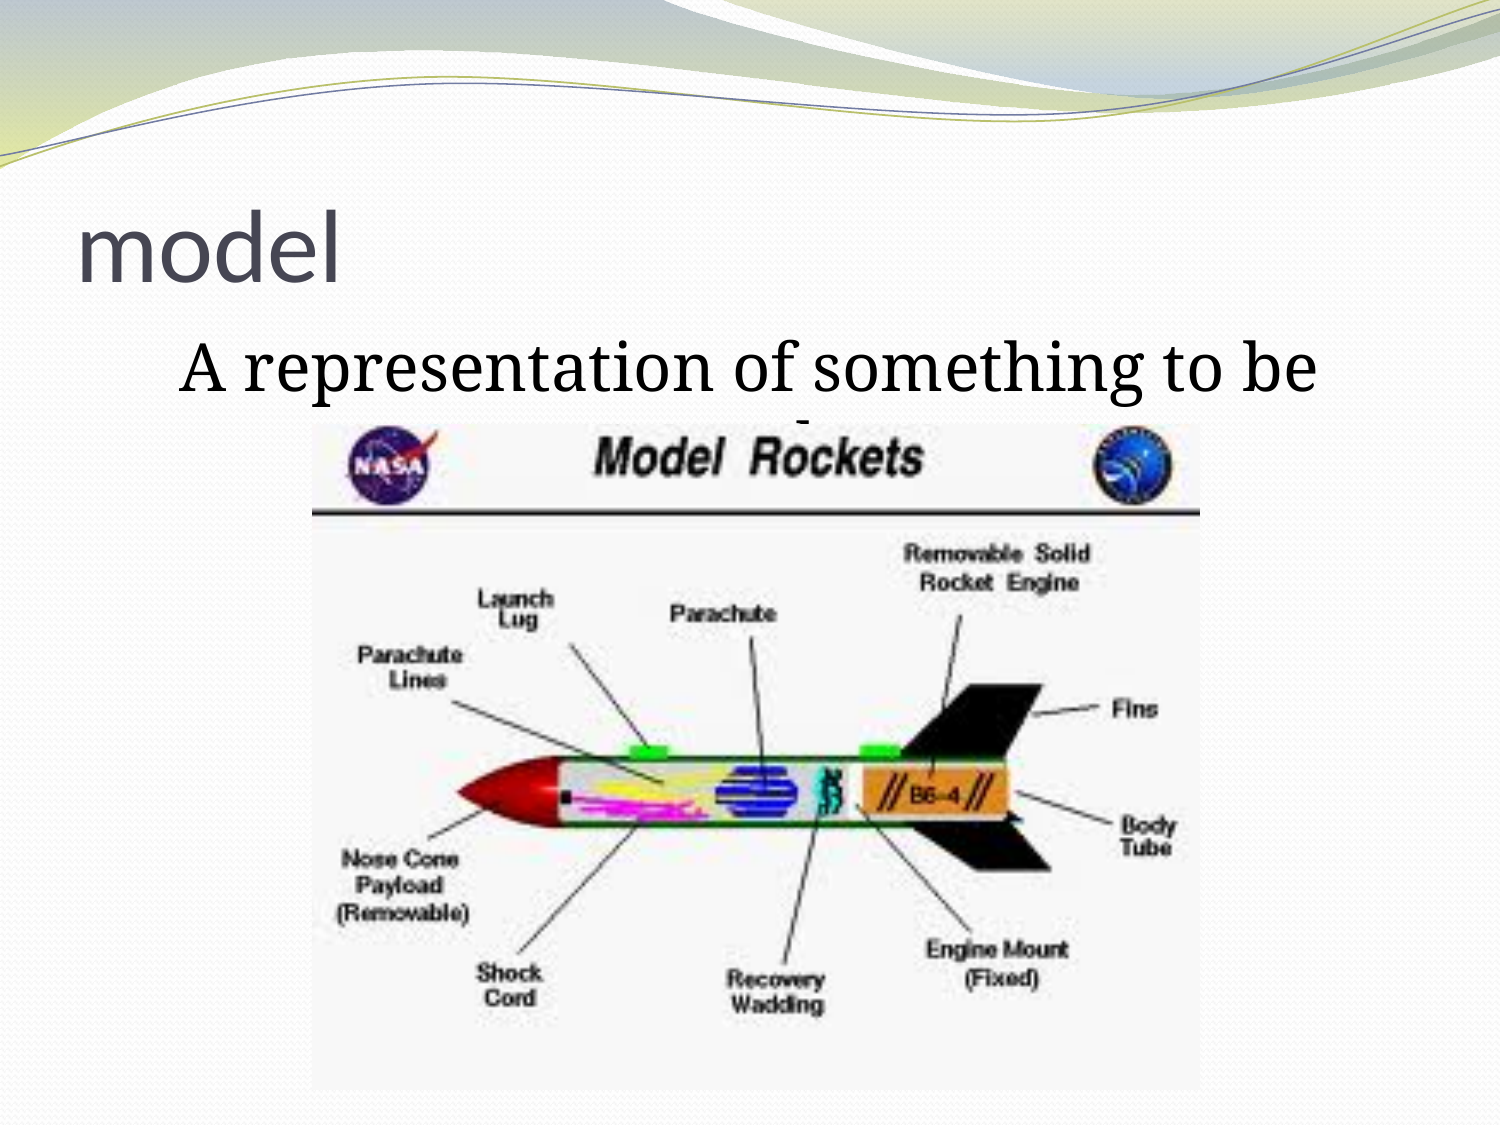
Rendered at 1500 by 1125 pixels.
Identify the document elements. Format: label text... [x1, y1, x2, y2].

picture [312, 424, 1201, 1091]
list A representation of something to be made. [75, 317, 1425, 1038]
title model [75, 115, 1425, 303]
